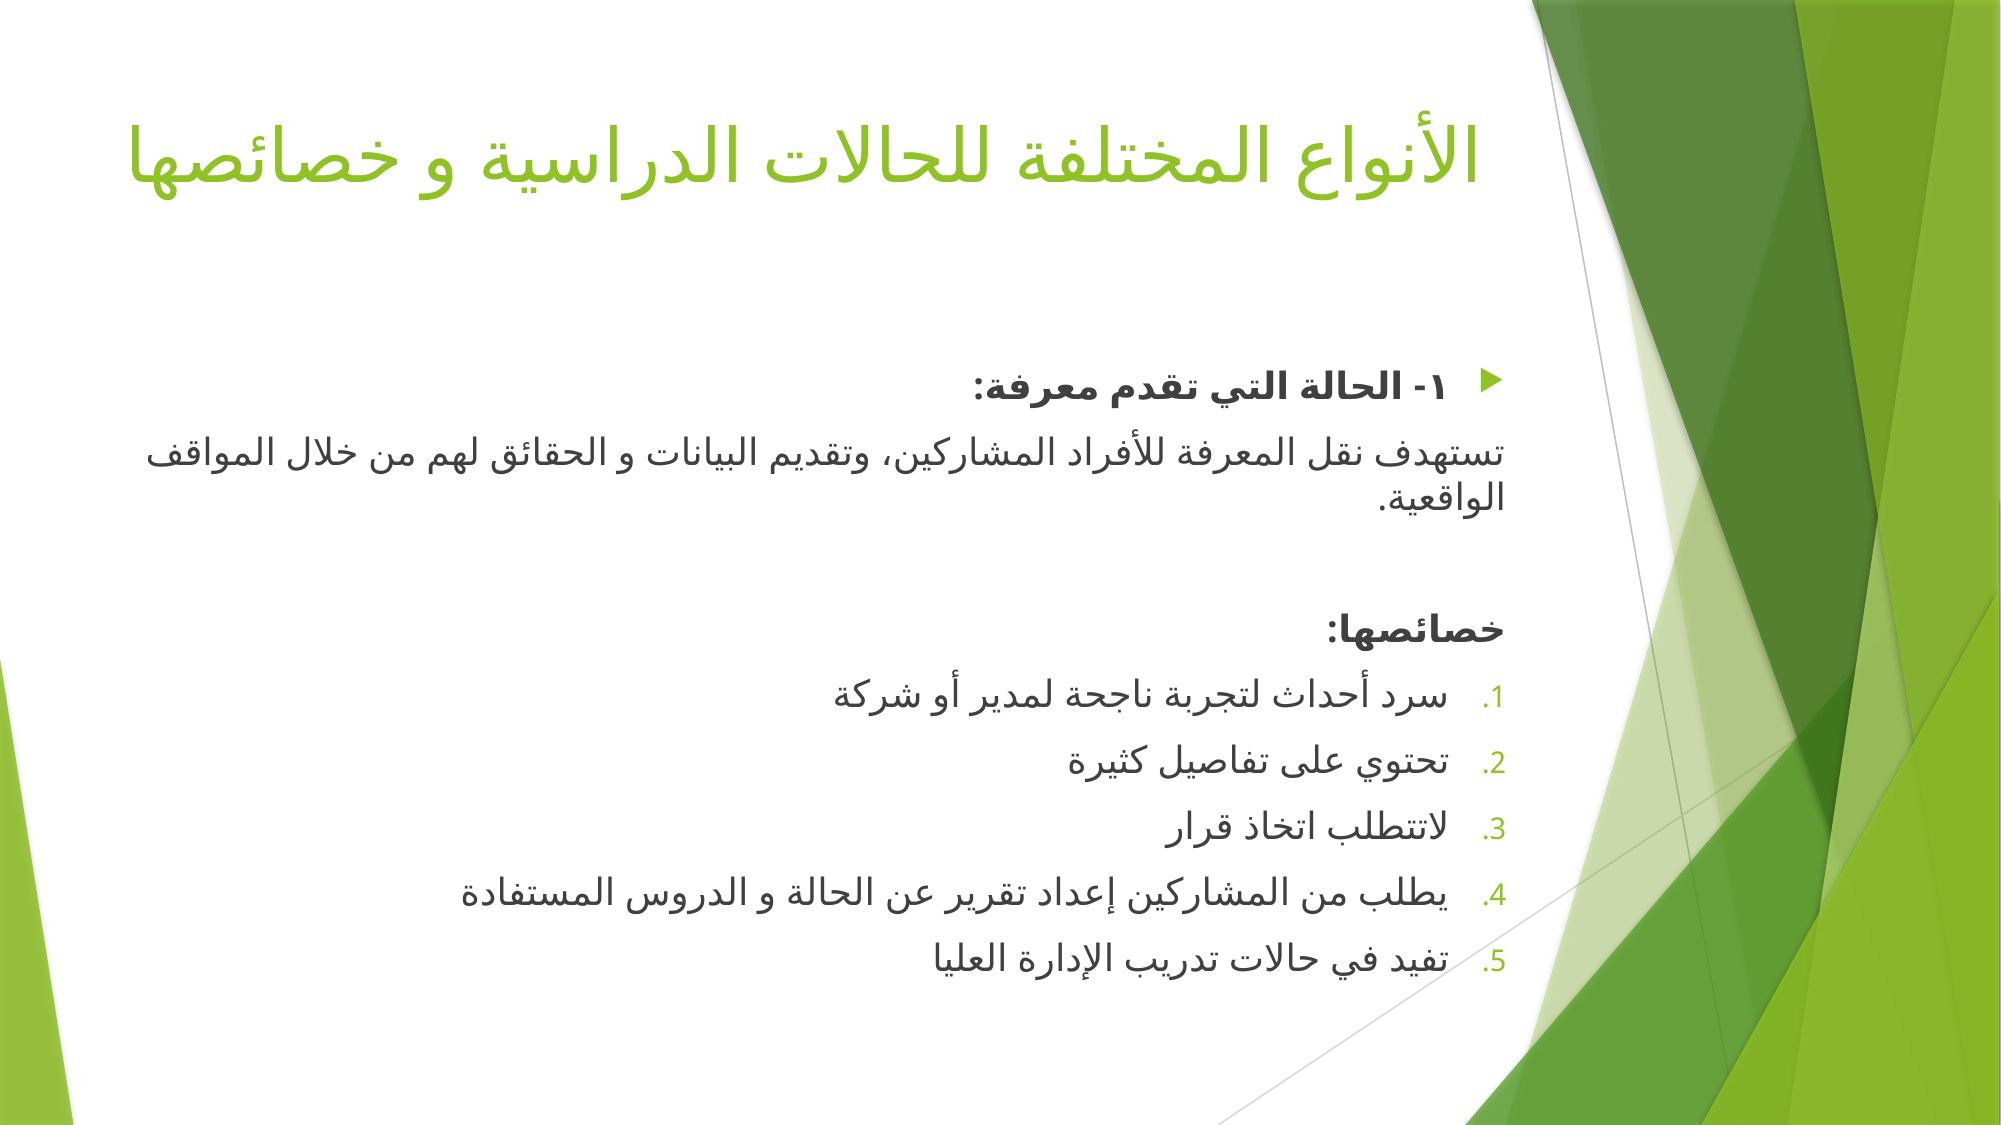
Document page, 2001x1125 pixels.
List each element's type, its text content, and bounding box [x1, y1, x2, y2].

list ١- الحالة التي تقدم معرفة: تستهدف نقل المعرفة للأفراد المشاركين، وتقديم البيانات و الحقائق لهم من خلال المواقف الواقعية. خصائصها: سرد أحداث لتجربة ناجحة لمدير أو شركة تحتوي على تفاصيل كثيرة لاتتطلب اتخاذ قرار يطلب من المشاركين إعداد تقرير عن الحالة و الدروس المستفادة تفيد في حالات تدريب الإدارة العليا [111, 354, 1522, 992]
title الأنواع المختلفة للحالات الدراسية و خصائصها [111, 99, 1522, 317]
